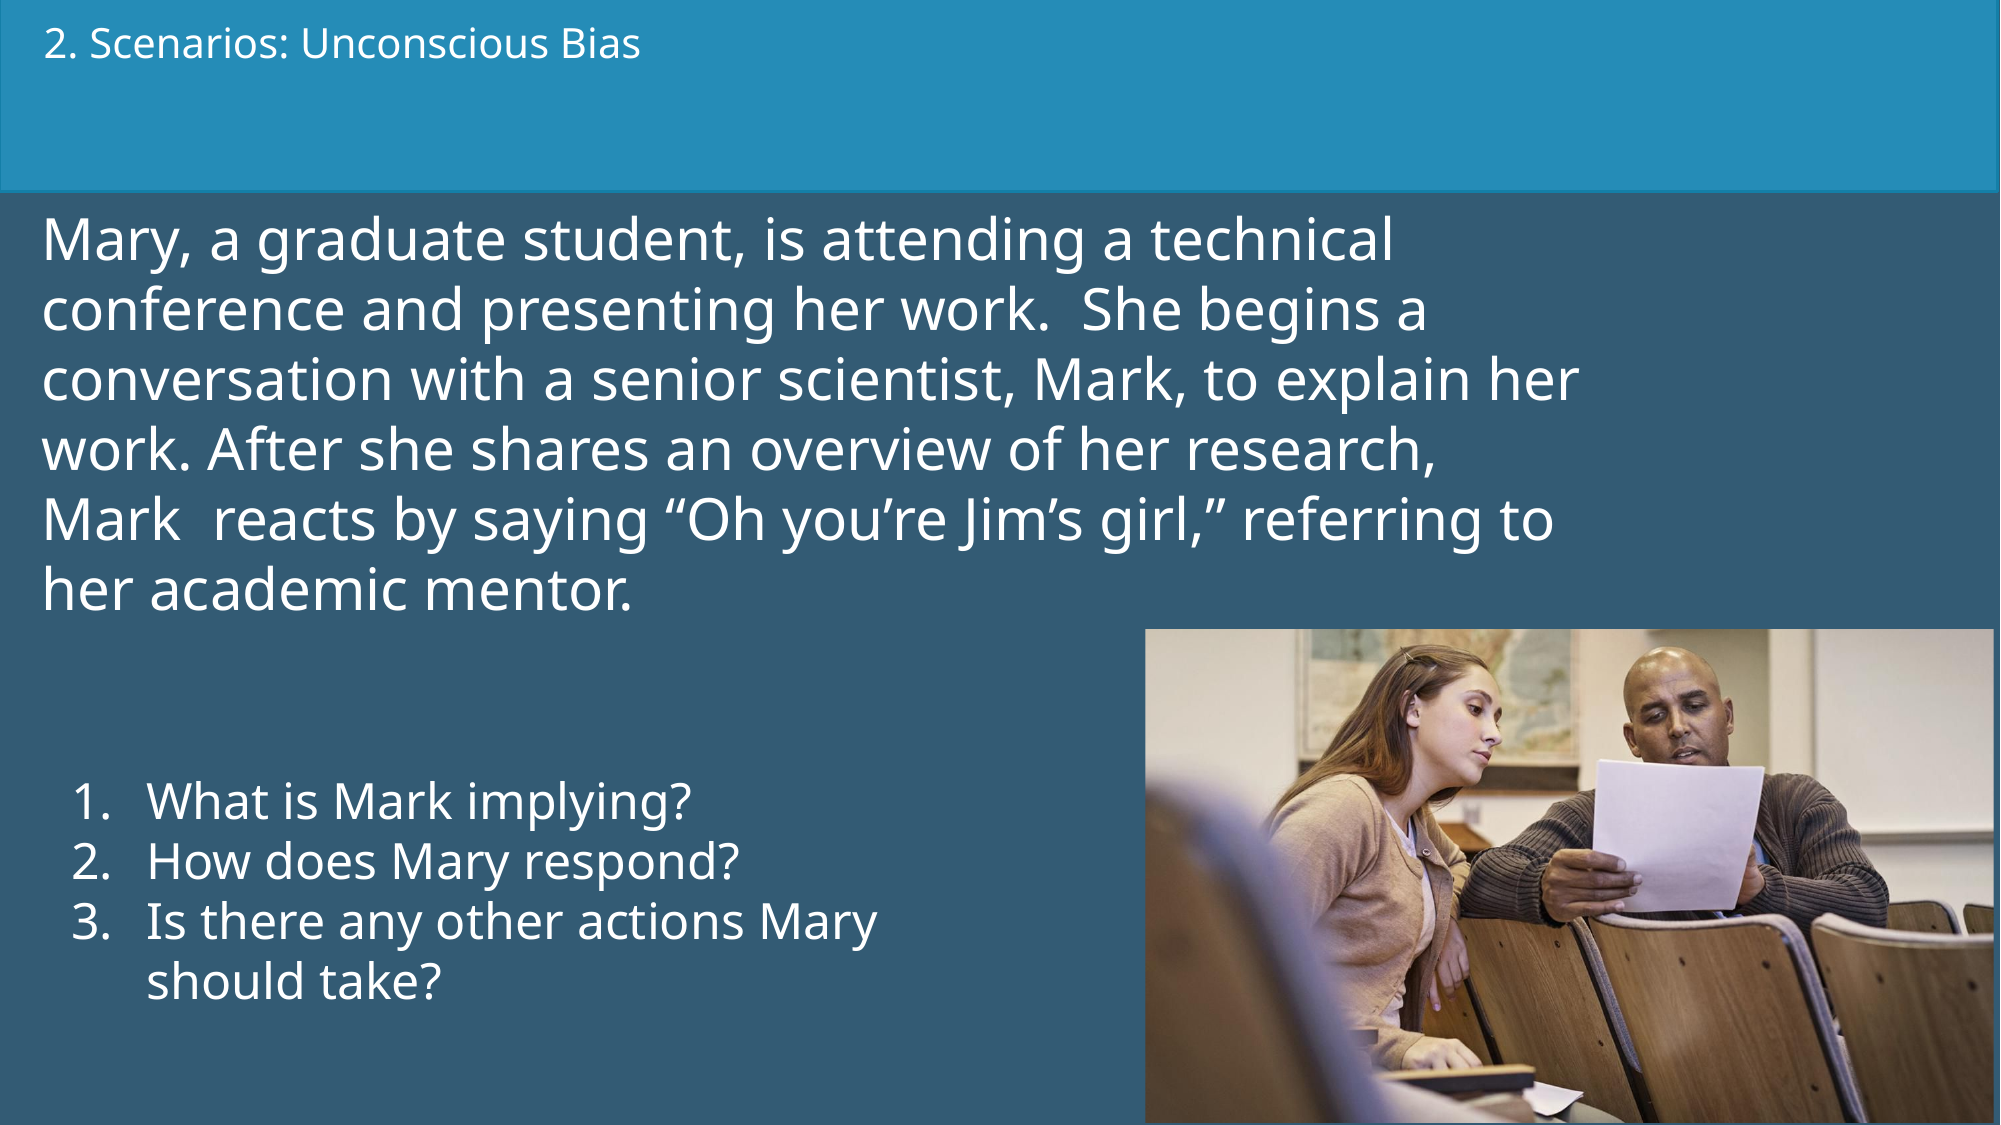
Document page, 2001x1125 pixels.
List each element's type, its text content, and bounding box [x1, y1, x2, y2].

picture [1144, 628, 1994, 1124]
text_box Mary, a graduate student, is attending a technical conference and presenting her work. She begins a conversation with a senior scientist, Mark, to explain her work. After she shares an overview of her research, Mark reacts by saying “Oh you’re Jim’s girl,” referring to her academic mentor. [26, 195, 1602, 630]
text_box What is Mark implying? How does Mary respond? Is there any other actions Mary should take? [56, 762, 1025, 1017]
text_box [0, 0, 1999, 193]
text_box 2. Scenarios: Unconscious Bias [28, 9, 657, 75]
